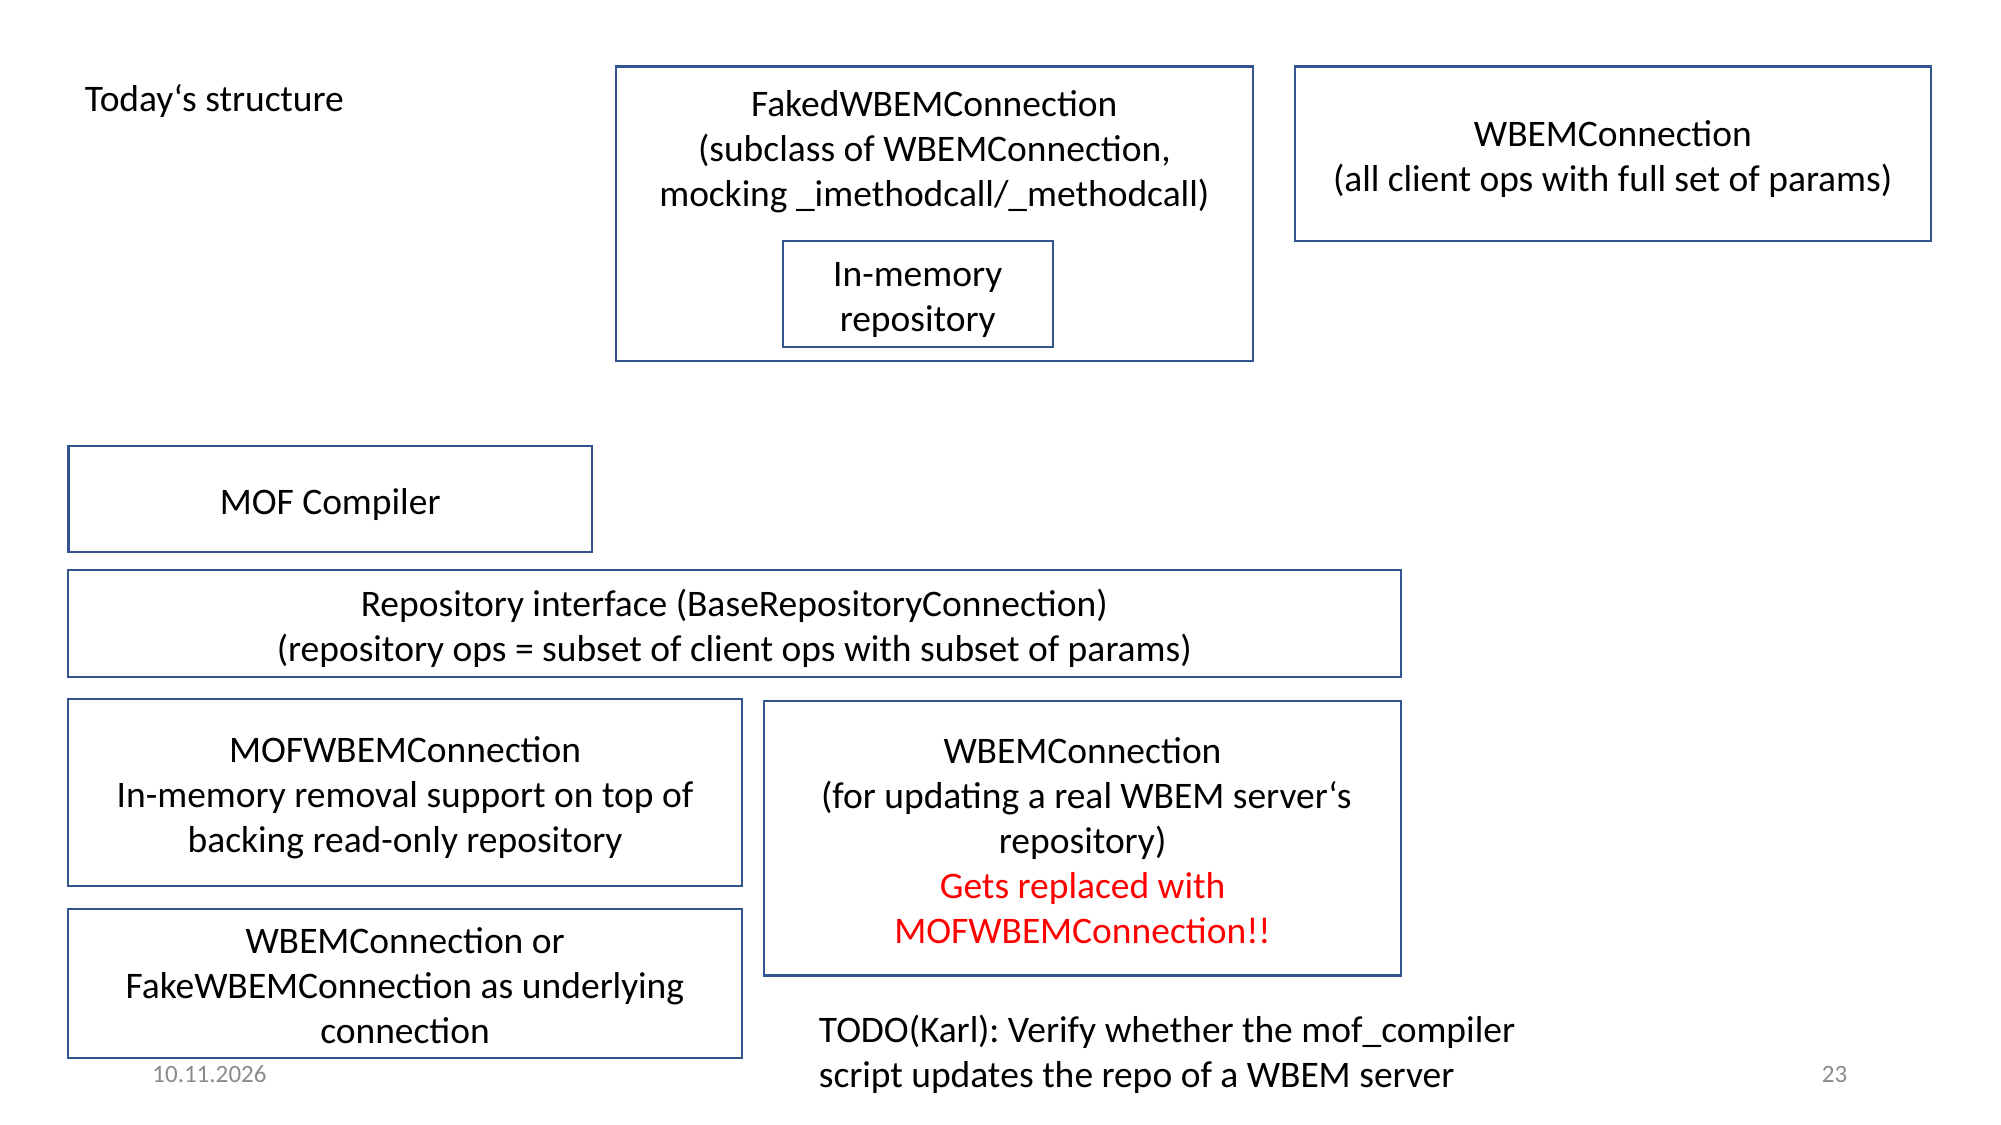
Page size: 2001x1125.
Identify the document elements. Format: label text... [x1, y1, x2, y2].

text_box Today‘s structure [69, 66, 360, 127]
text_box WBEMConnection or FakeWBEMConnection as underlying connection [67, 908, 743, 1059]
text_box MOFWBEMConnection In-memory removal support on top of backing read-only repository [67, 698, 743, 887]
text_box In-memory repository [782, 240, 1054, 348]
slide_number 23 [1412, 1042, 1863, 1103]
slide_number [137, 1042, 588, 1103]
text_box Repository interface (BaseRepositoryConnection) (repository ops = subset of client ops with subset of params) [67, 569, 1402, 678]
text_box WBEMConnection (all client ops with full set of params) [1294, 65, 1932, 242]
text_box MOF Compiler [67, 445, 593, 553]
text_box WBEMConnection (for updating a real WBEM server‘s repository) Gets replaced with MOFWBEMConnection!! [763, 700, 1402, 977]
text_box TODO(Karl): Verify whether the mof_compiler script updates the repo of a WBEM server [804, 997, 1556, 1103]
text_box FakedWBEMConnection (subclass of WBEMConnection, mocking _imethodcall/_methodcall) [615, 65, 1254, 362]
